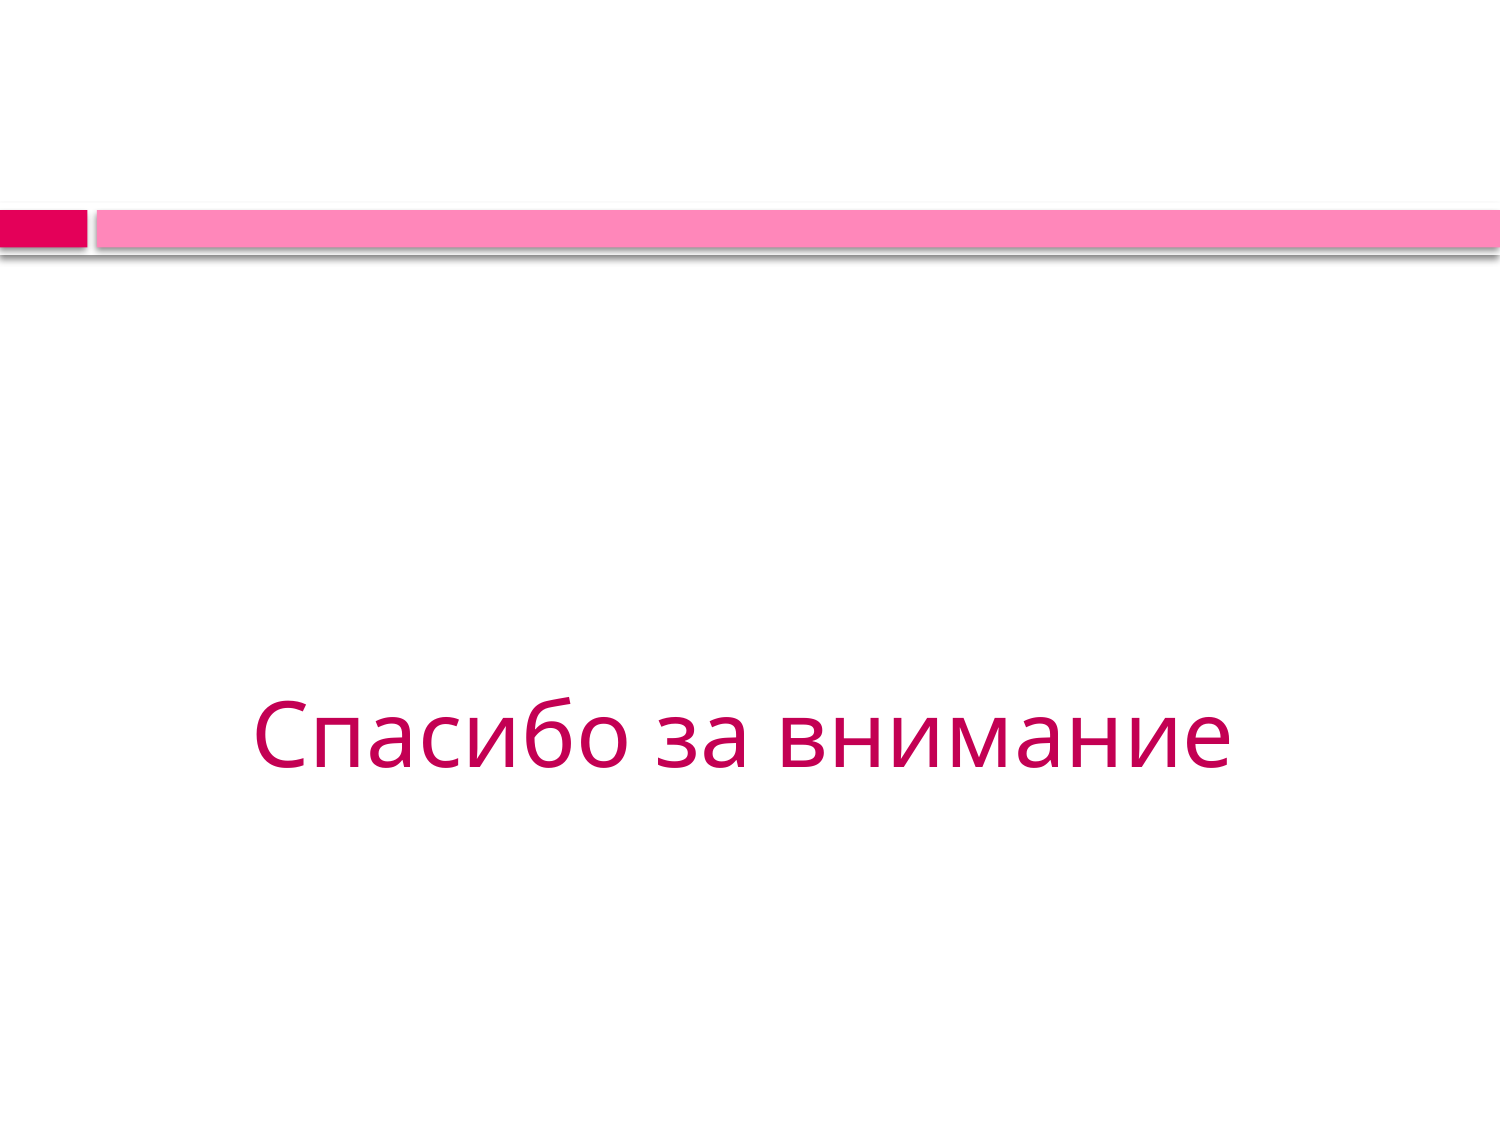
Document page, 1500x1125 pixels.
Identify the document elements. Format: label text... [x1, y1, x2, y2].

title Спасибо за внимание [75, 650, 1413, 813]
